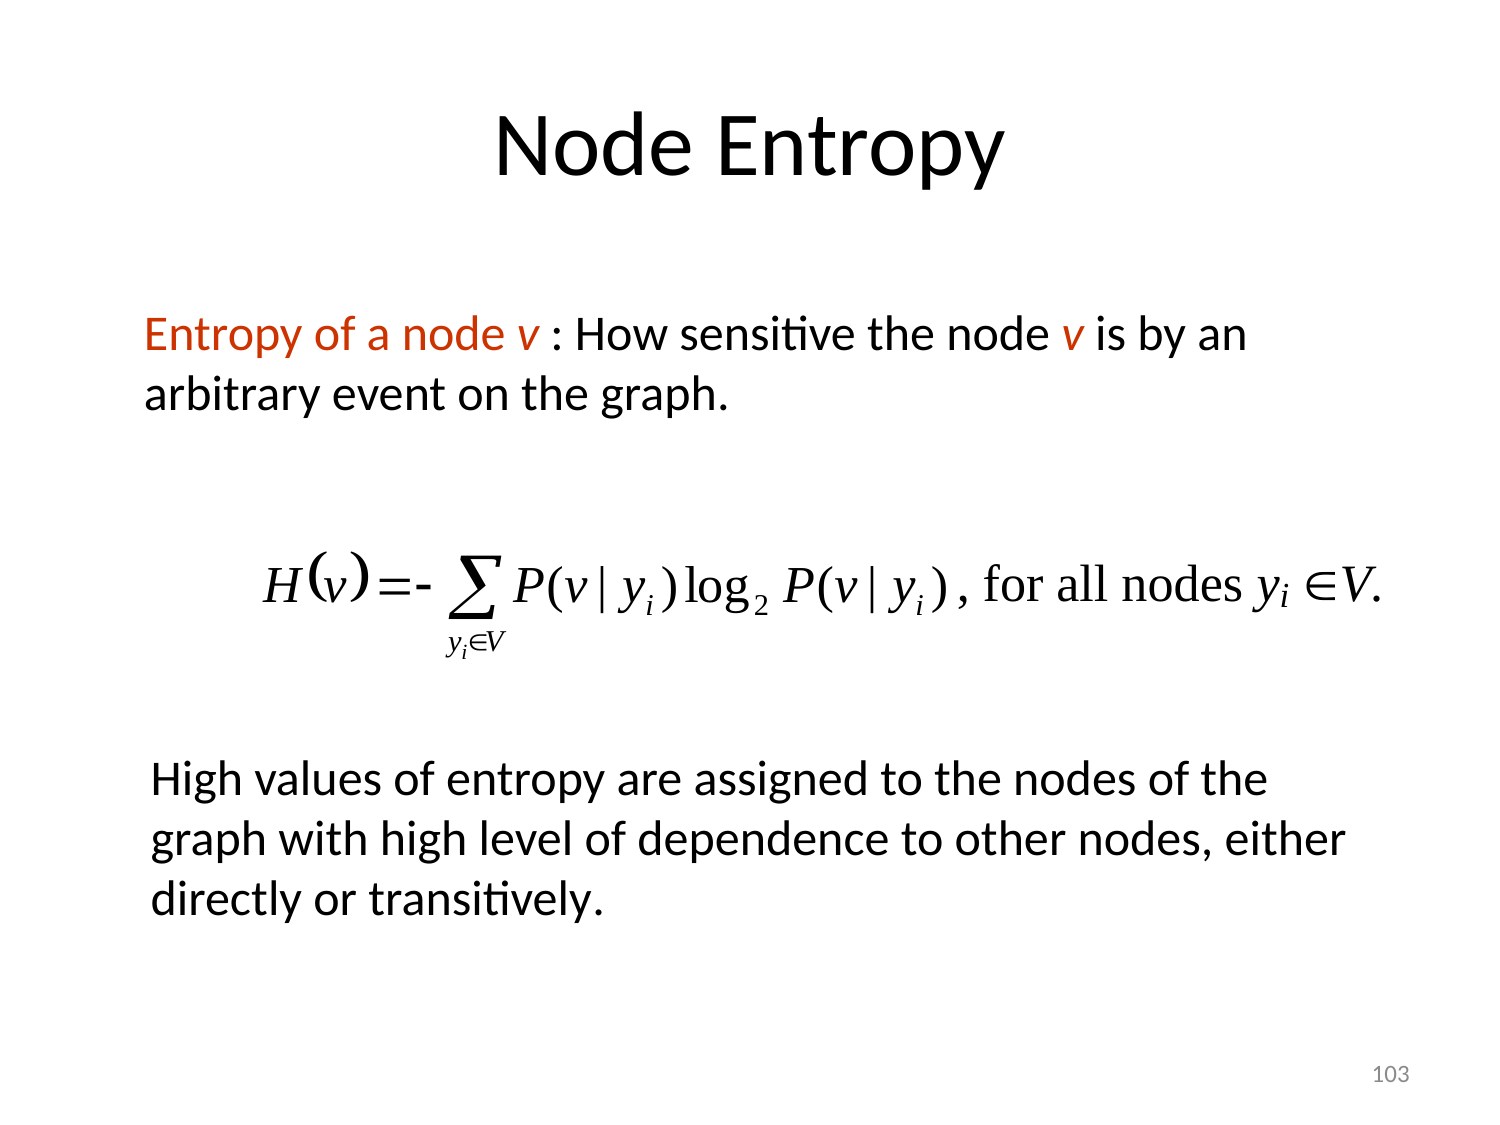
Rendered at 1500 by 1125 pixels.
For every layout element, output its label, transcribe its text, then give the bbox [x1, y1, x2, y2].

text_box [116, 515, 1399, 711]
title Node Entropy [75, 45, 1425, 233]
list Entropy of a node v : How sensitive the node v is by an arbitrary event on the graph. [128, 292, 1400, 481]
slide_number 103 [1074, 1042, 1425, 1103]
text_box High values of entropy are assigned to the nodes of the graph with high level of dependence to other nodes, either directly or transitively. [135, 738, 1407, 926]
